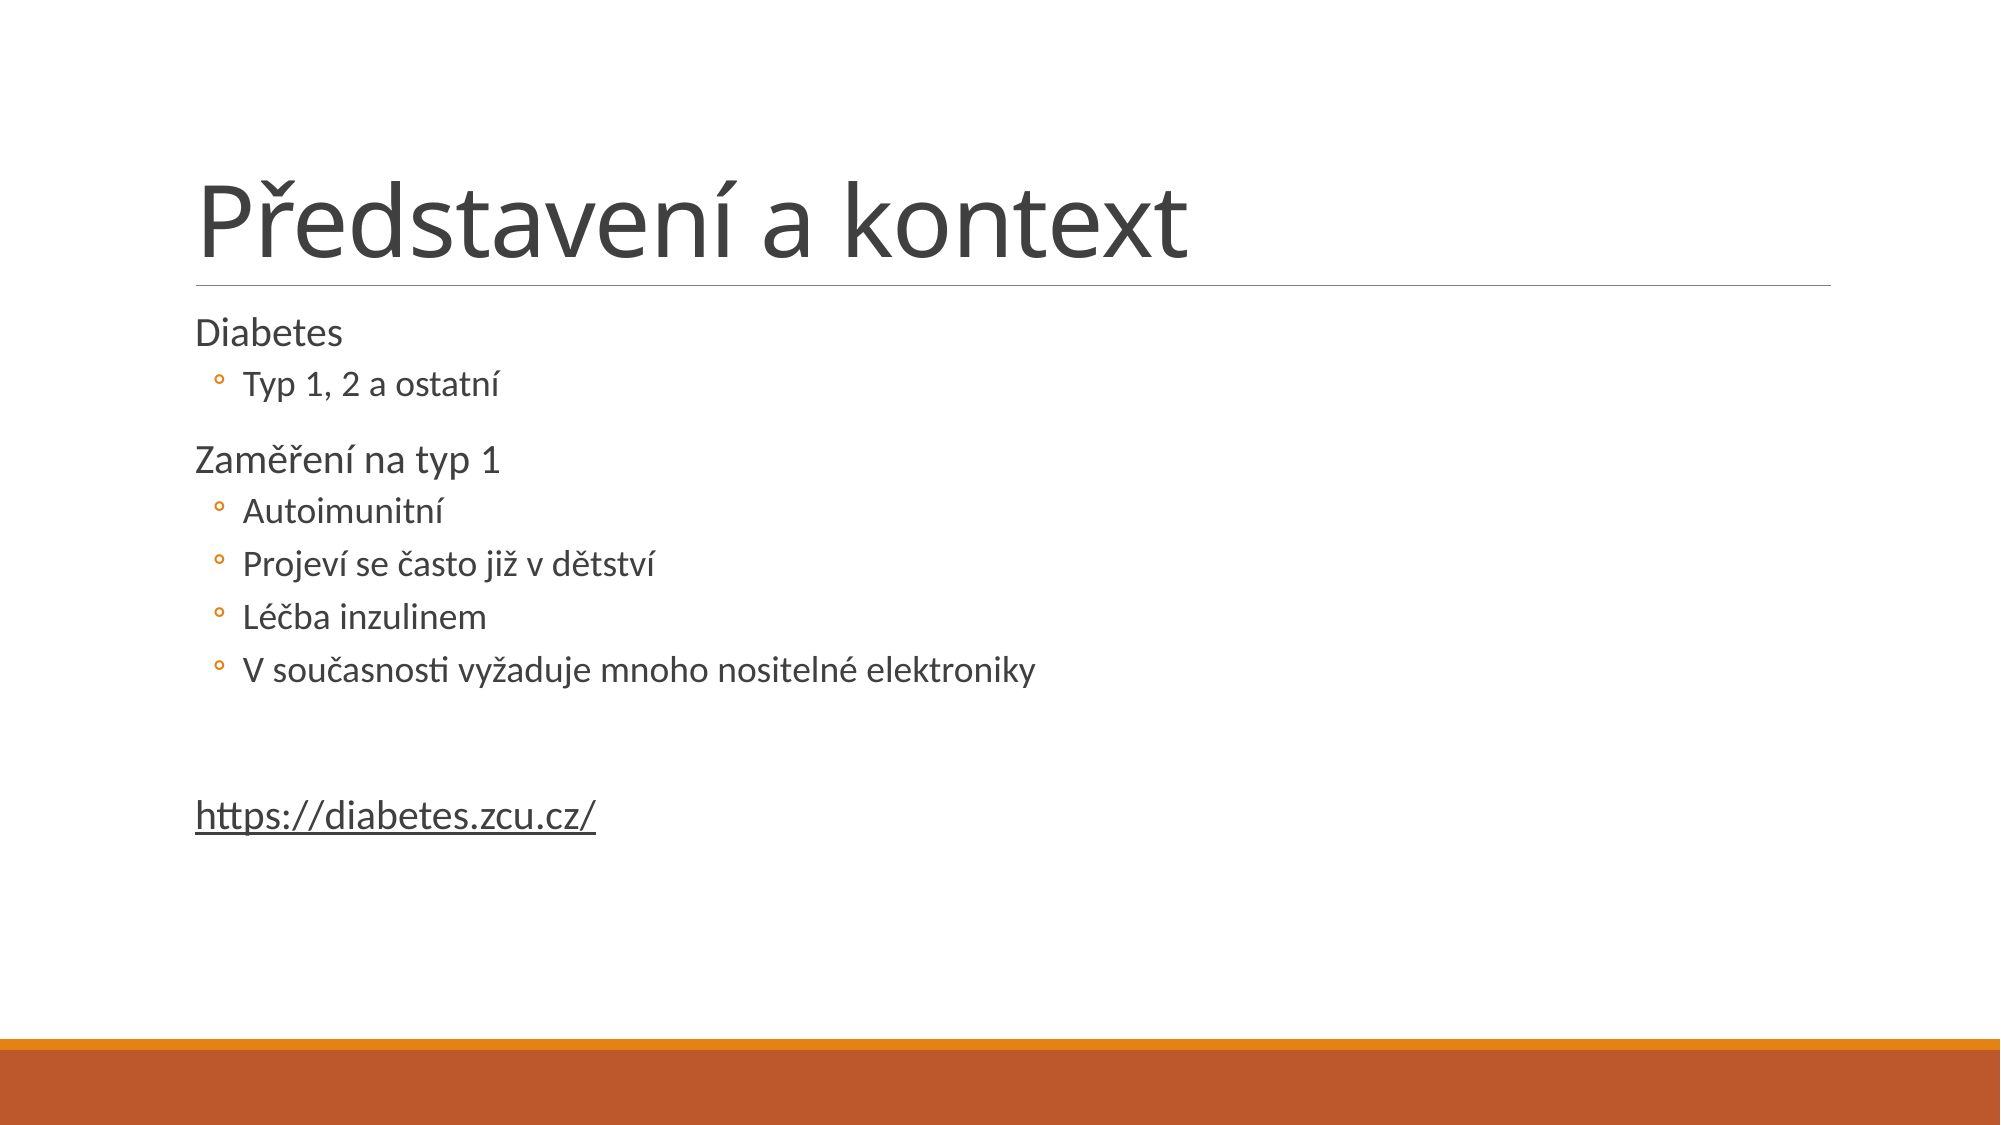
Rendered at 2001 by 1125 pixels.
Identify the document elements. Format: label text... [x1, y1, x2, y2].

list Diabetes Typ 1, 2 a ostatní Zaměření na typ 1 Autoimunitní Projeví se často již v dětství Léčba inzulinem V současnosti vyžaduje mnoho nositelné elektroniky https://diabetes.zcu.cz/ [180, 302, 1830, 963]
title Představení a kontext [180, 47, 1830, 285]
